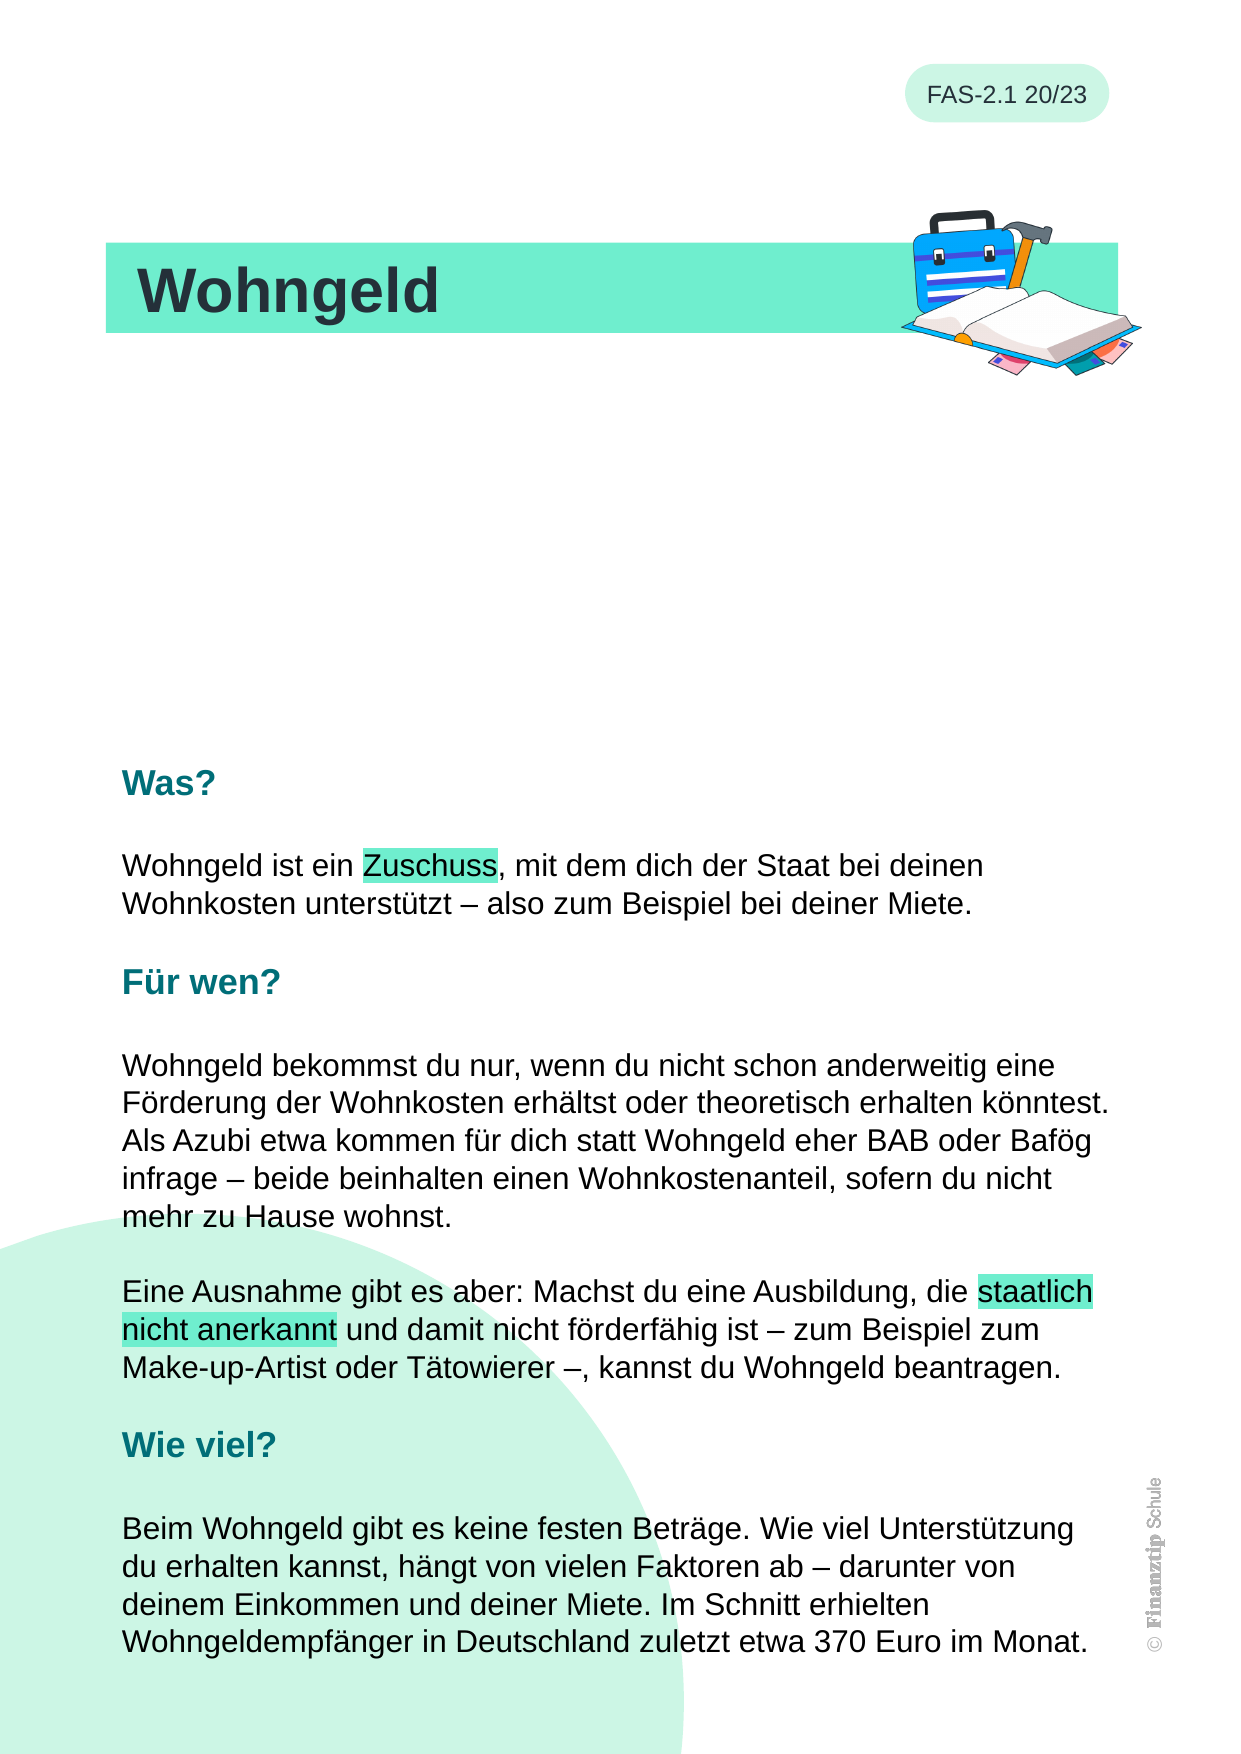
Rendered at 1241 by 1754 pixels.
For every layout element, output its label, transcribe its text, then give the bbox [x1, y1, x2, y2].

text_box Was? Wohngeld ist ein Zuschuss, mit dem dich der Staat bei deinen Wohnkosten unterstützt – also zum Beispiel bei deiner Miete. Für wen? Wohngeld bekommst du nur, wenn du nicht schon anderweitig eine Förderung der Wohnkosten erhältst oder theoretisch erhalten könntest. Als Azubi etwa kommen für dich statt Wohngeld eher BAB oder Bafög infrage – beide beinhalten einen Wohnkostenanteil, sofern du nicht mehr zu Hause wohnst. Eine Ausnahme gibt es aber: Machst du eine Ausbildung, die staatlich nicht anerkannt und damit nicht förderfähig ist – zum Beispiel zum Make-up-Artist oder Tätowierer –, kannst du Wohngeld beantragen. Wie viel? Beim Wohngeld gibt es keine festen Beträge. Wie viel Unterstützung du erhalten kannst, hängt von vielen Faktoren ab – darunter von deinem Einkommen und deiner Miete. Im Schnitt erhielten Wohngeldempfänger in Deutschland zuletzt etwa 370 Euro im Monat. [121, 751, 1119, 1667]
text_box Wohngeld [105, 242, 901, 333]
picture [901, 202, 1142, 376]
picture [1143, 1478, 1165, 1628]
